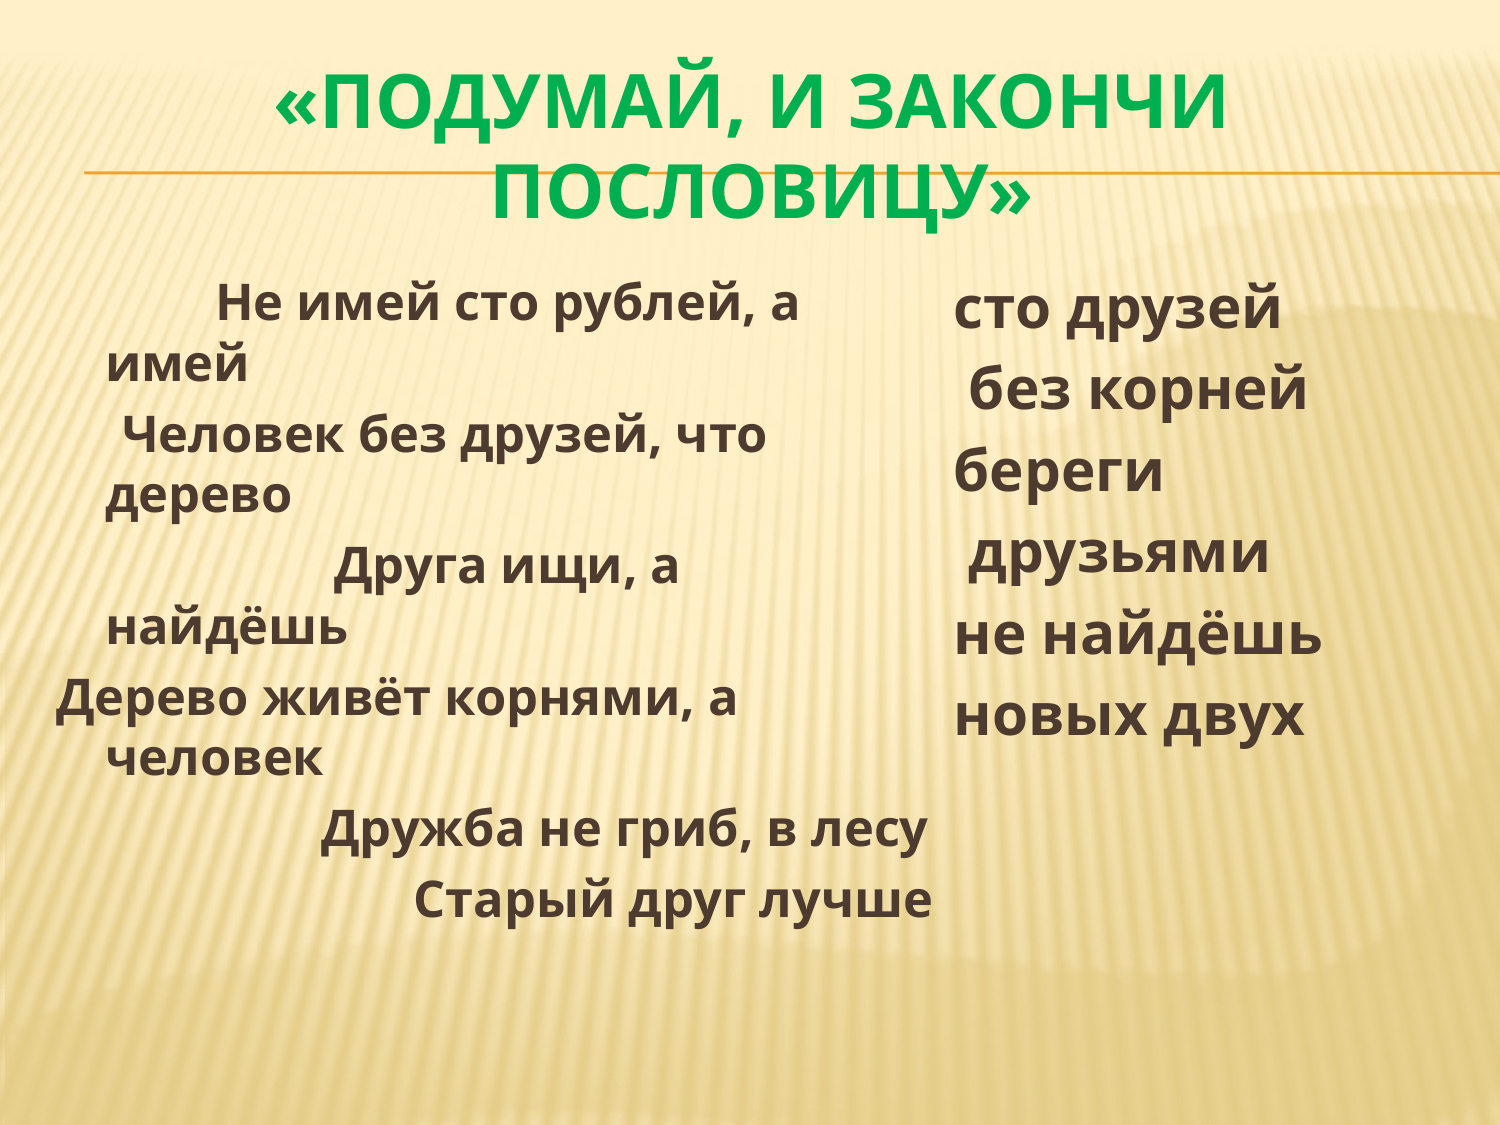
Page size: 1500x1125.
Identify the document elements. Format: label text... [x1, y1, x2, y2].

title «Подумай, и закончи пословицу» [49, 75, 1475, 213]
list сто друзей без корней береги друзьями не найдёшь новых двух [938, 262, 1475, 1038]
list Не имей сто рублей, а имей Человек без друзей, что дерево Друга ищи, а найдёшь Дерево живёт корнями, а человек Дружба не гриб, в лесу Старый друг лучше [41, 262, 938, 1038]
